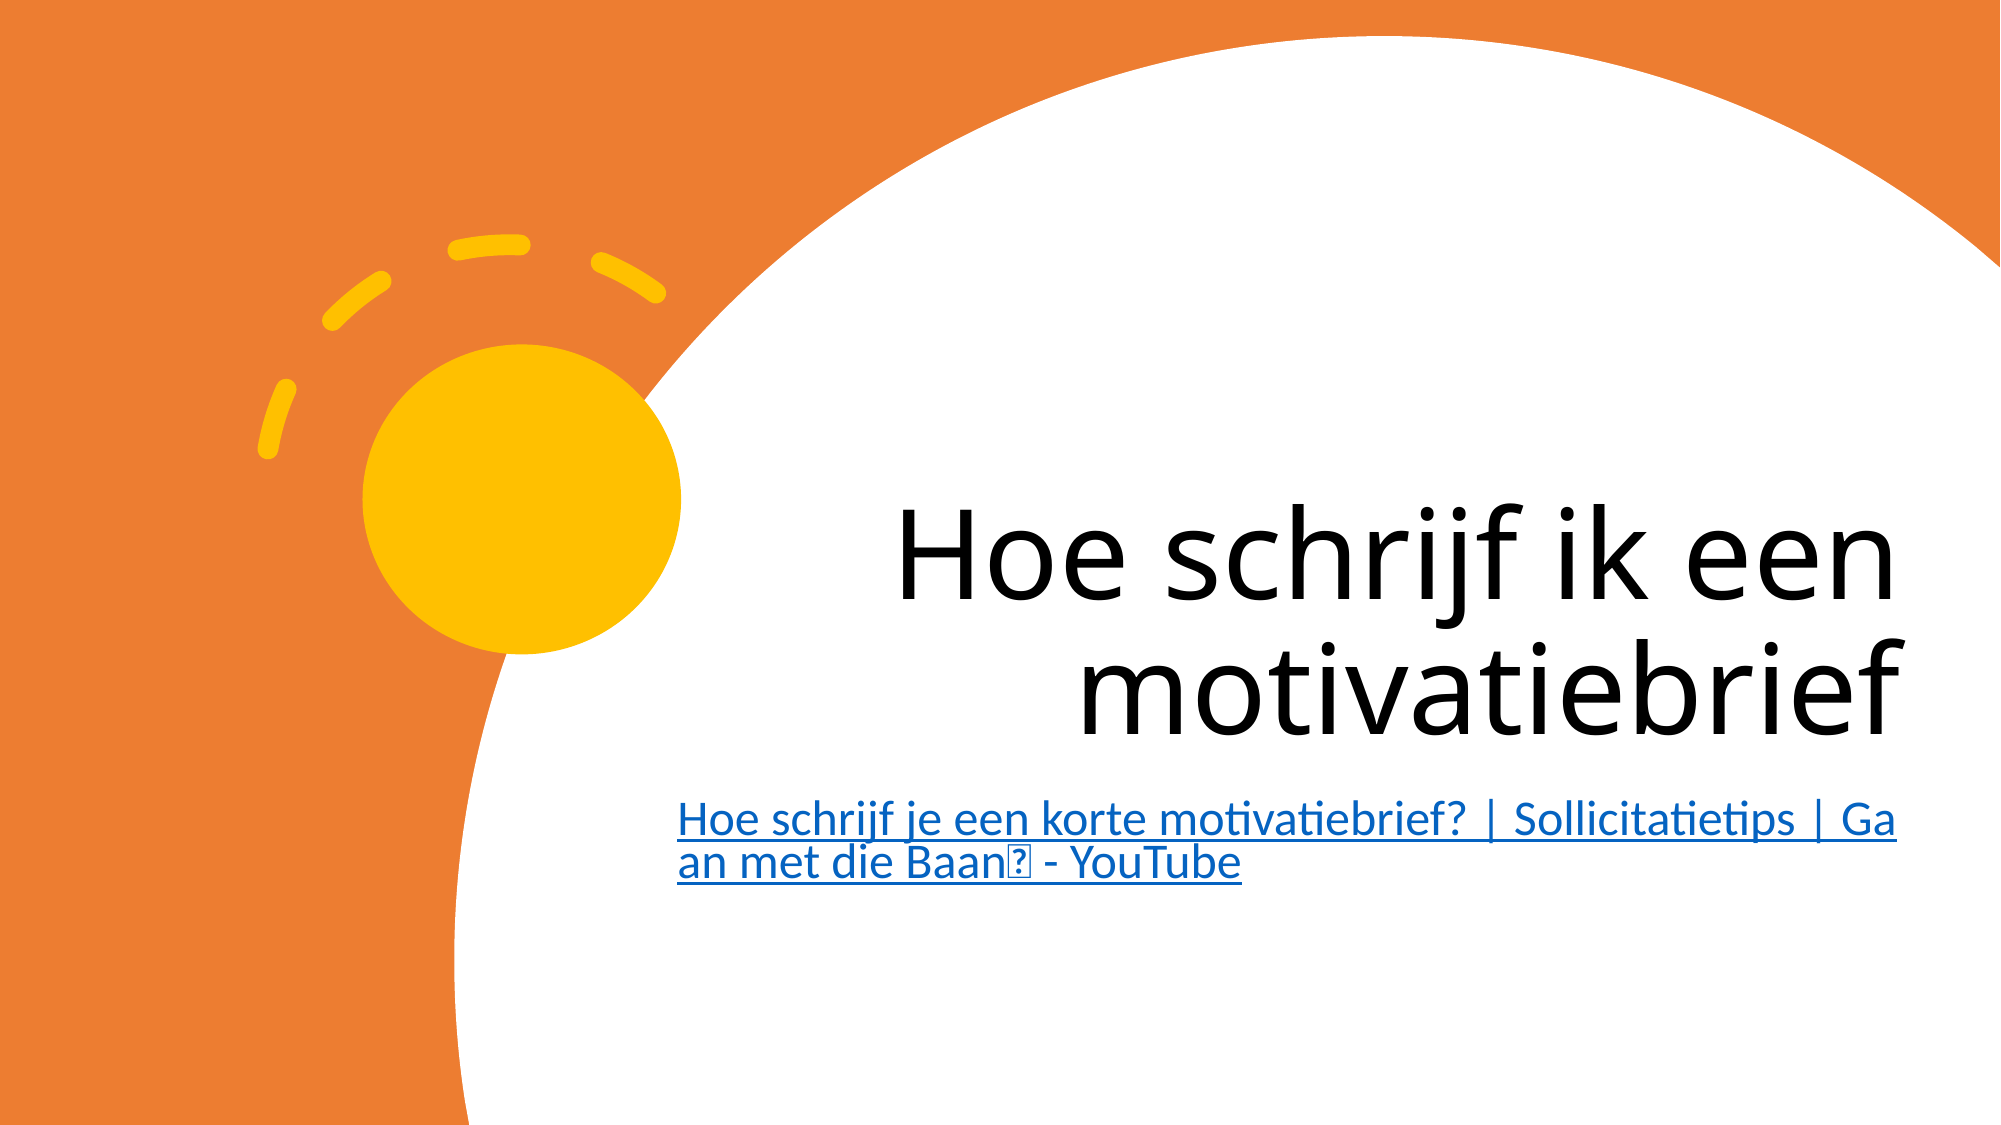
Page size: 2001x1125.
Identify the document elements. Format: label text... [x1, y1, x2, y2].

text_box [267, 244, 676, 490]
title Hoe schrijf ik een motivatiebrief [662, 318, 1917, 770]
text_box [453, 35, 2000, 1125]
text_box [361, 373, 662, 656]
text_box [0, 0, 2000, 1125]
list Hoe schrijf je een korte motivatiebrief? | Sollicitatietips | Gaan met die Baan💪 - YouTube [662, 784, 1917, 1003]
